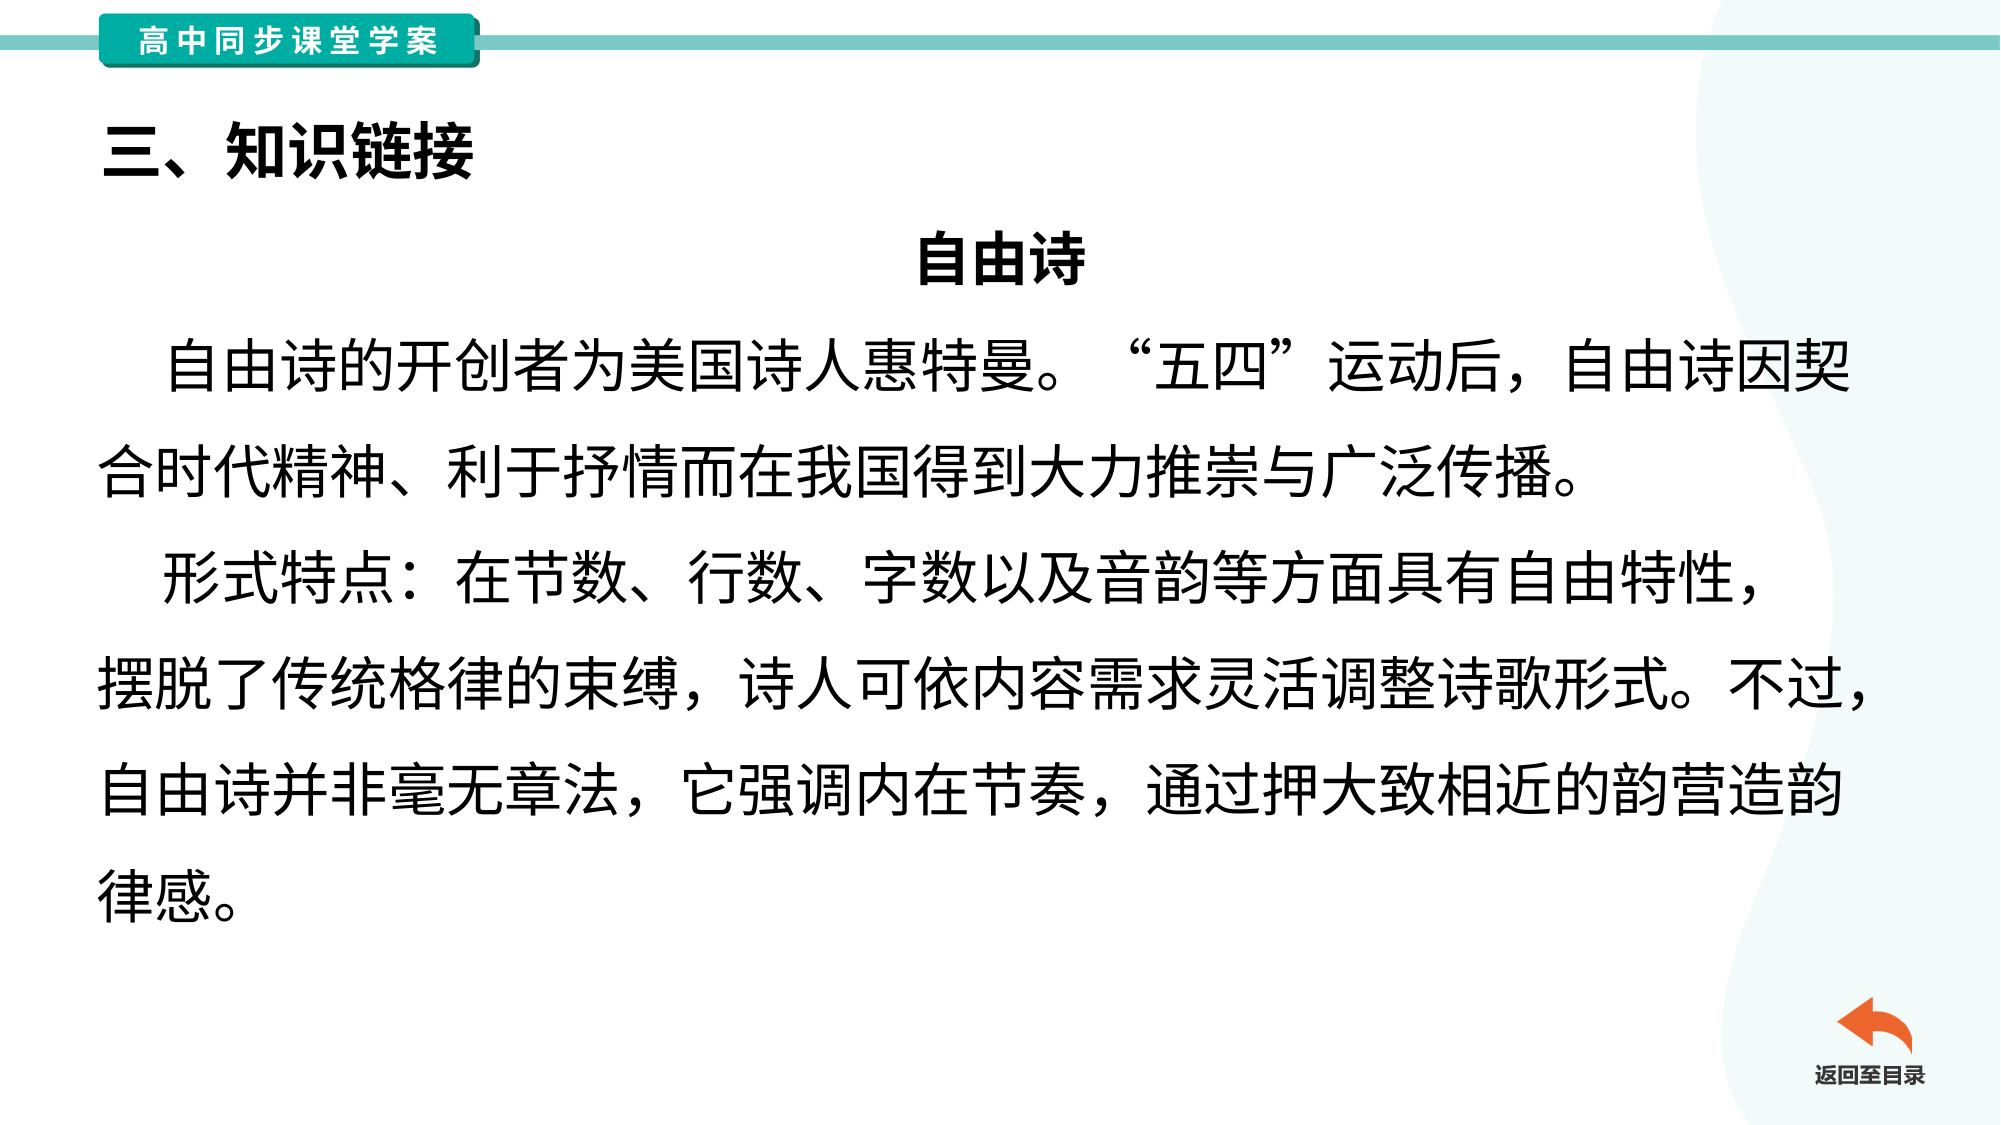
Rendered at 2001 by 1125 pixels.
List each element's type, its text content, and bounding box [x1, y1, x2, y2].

text_box 三、知识链接 [100, 76, 1899, 186]
picture [0, 0, 2000, 1125]
text_box 自由诗 自由诗的开创者为美国诗人惠特曼。“五四”运动后，自由诗因契 合时代精神、利于抒情而在我国得到大力推崇与广泛传播。 形式特点：在节数、行数、字数以及音韵等方面具有自由特性， 摆脱了传统格律的束缚，诗人可依内容需求灵活调整诗歌形式。不过， 自由诗并非毫无章法，它强调内在节奏，通过押大致相近的韵营造韵 律感。 [100, 186, 1899, 930]
